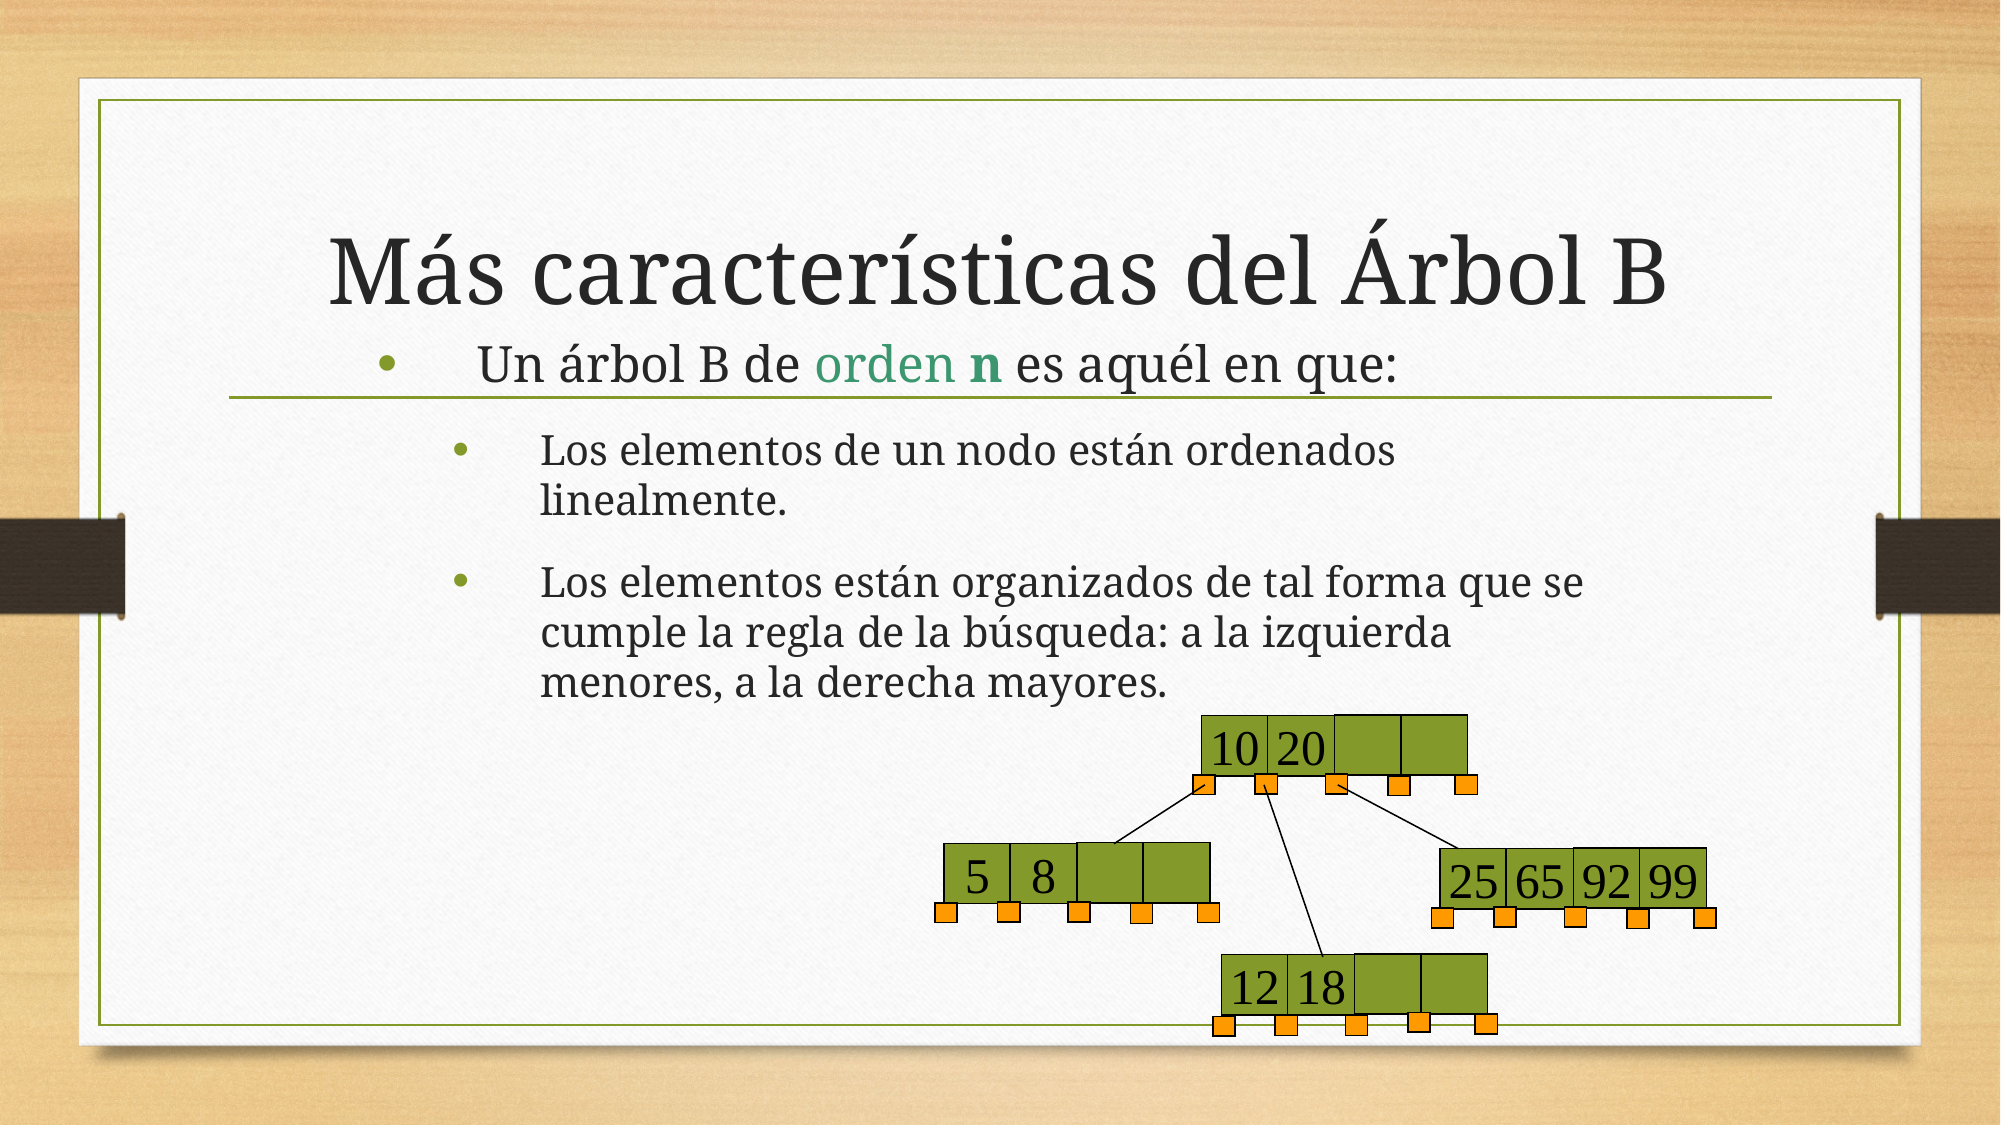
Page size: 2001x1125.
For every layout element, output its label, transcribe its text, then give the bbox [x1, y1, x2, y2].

text_box 18 [1287, 954, 1354, 1015]
text_box 12 [1221, 954, 1287, 1015]
text_box [1212, 1016, 1235, 1037]
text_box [1431, 847, 1717, 929]
picture [0, 0, 2001, 1125]
text_box [1345, 1015, 1368, 1036]
text_box [1475, 1014, 1498, 1034]
text_box [1408, 1012, 1431, 1033]
list Un árbol B de orden n es aquél en que: Los elementos de un nodo están ordenados linealmente. Los elementos están organizados de tal forma que se cumple la regla de la búsqueda: a la izquierda menores, a la derecha mayores. [362, 324, 1638, 757]
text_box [934, 842, 1220, 924]
text_box [1354, 953, 1420, 1015]
text_box [1275, 1015, 1298, 1036]
title Más características del Árbol B [212, 161, 1788, 375]
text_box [1192, 714, 1478, 796]
text_box [1420, 953, 1488, 1015]
